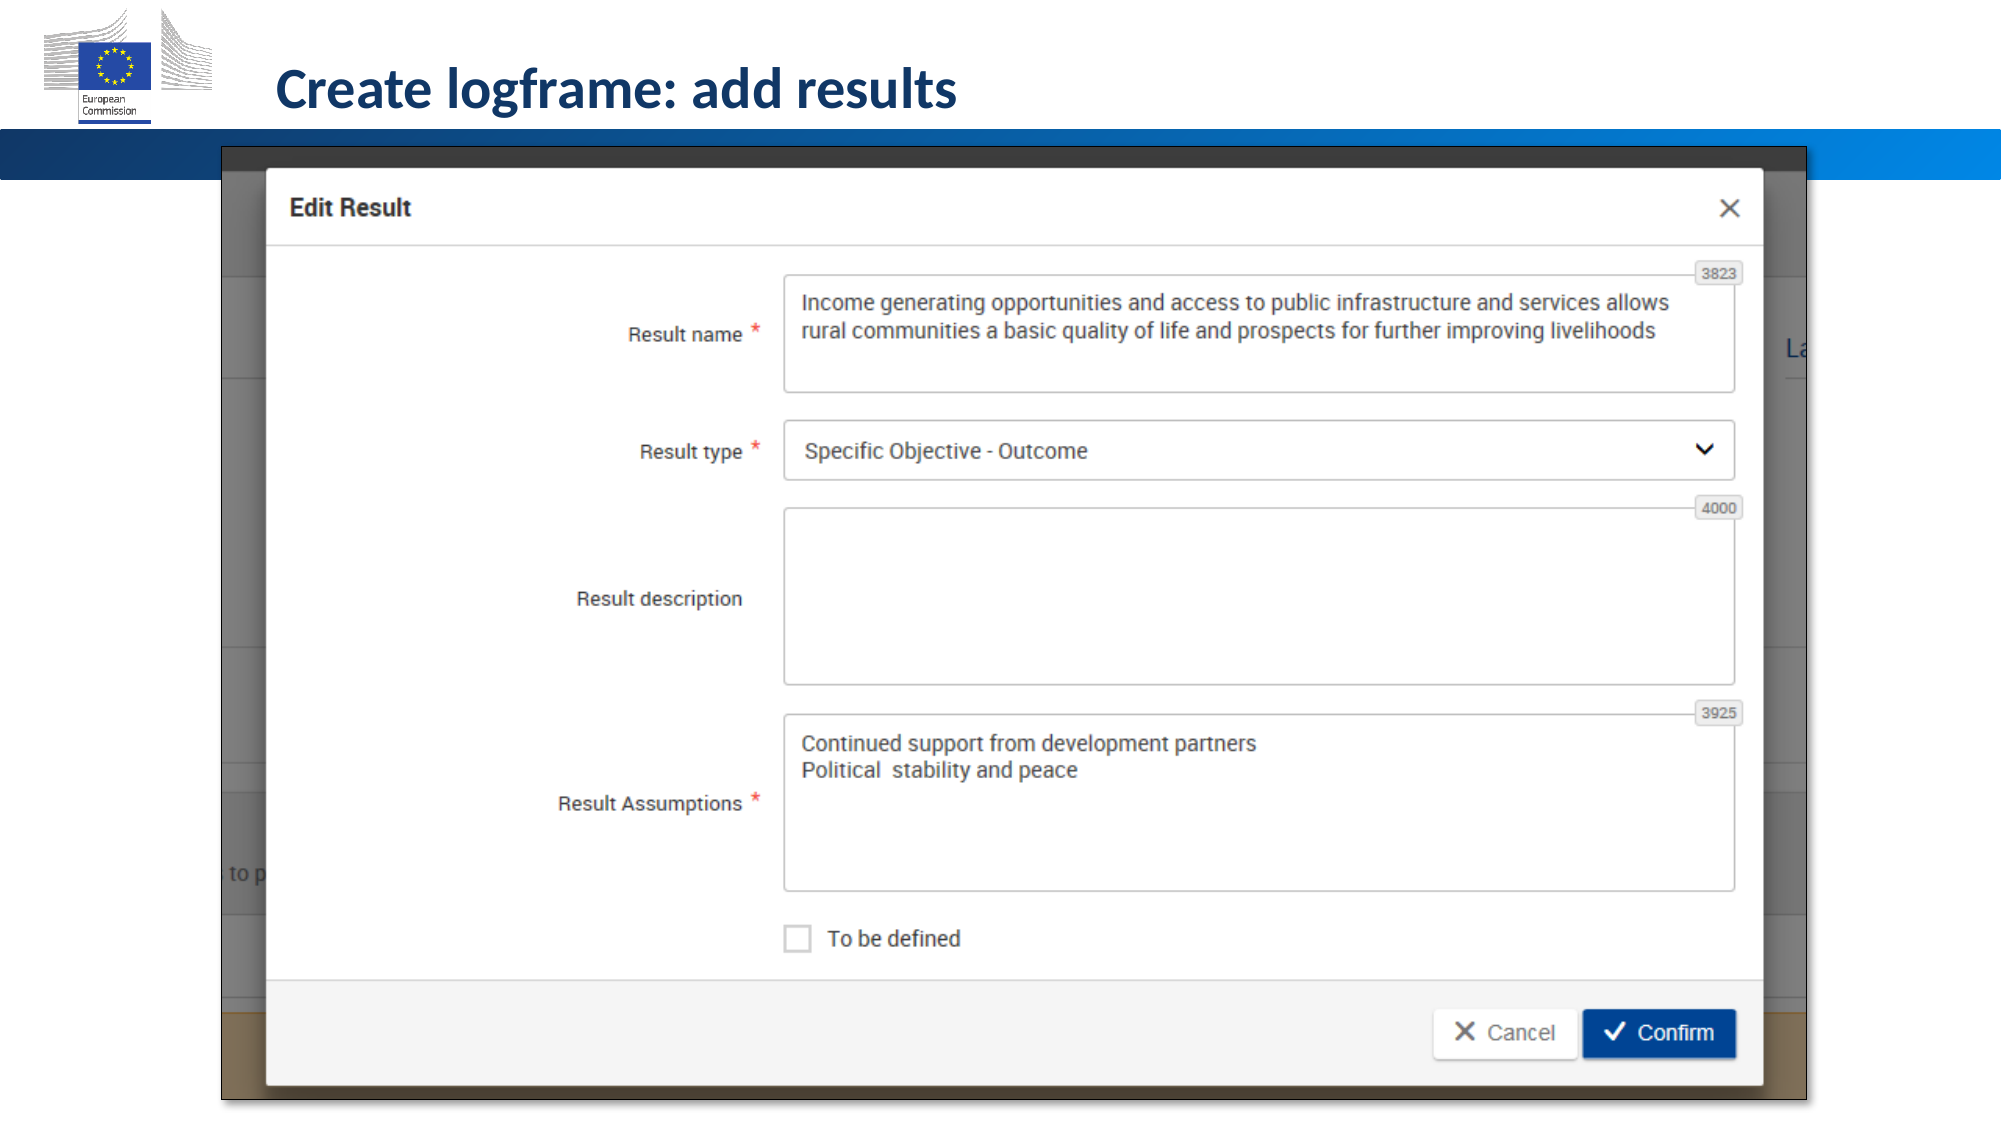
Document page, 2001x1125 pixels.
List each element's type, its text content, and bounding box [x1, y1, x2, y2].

picture [44, 8, 212, 124]
picture [222, 147, 1806, 1099]
title Create logframe: add results [260, 12, 1993, 167]
